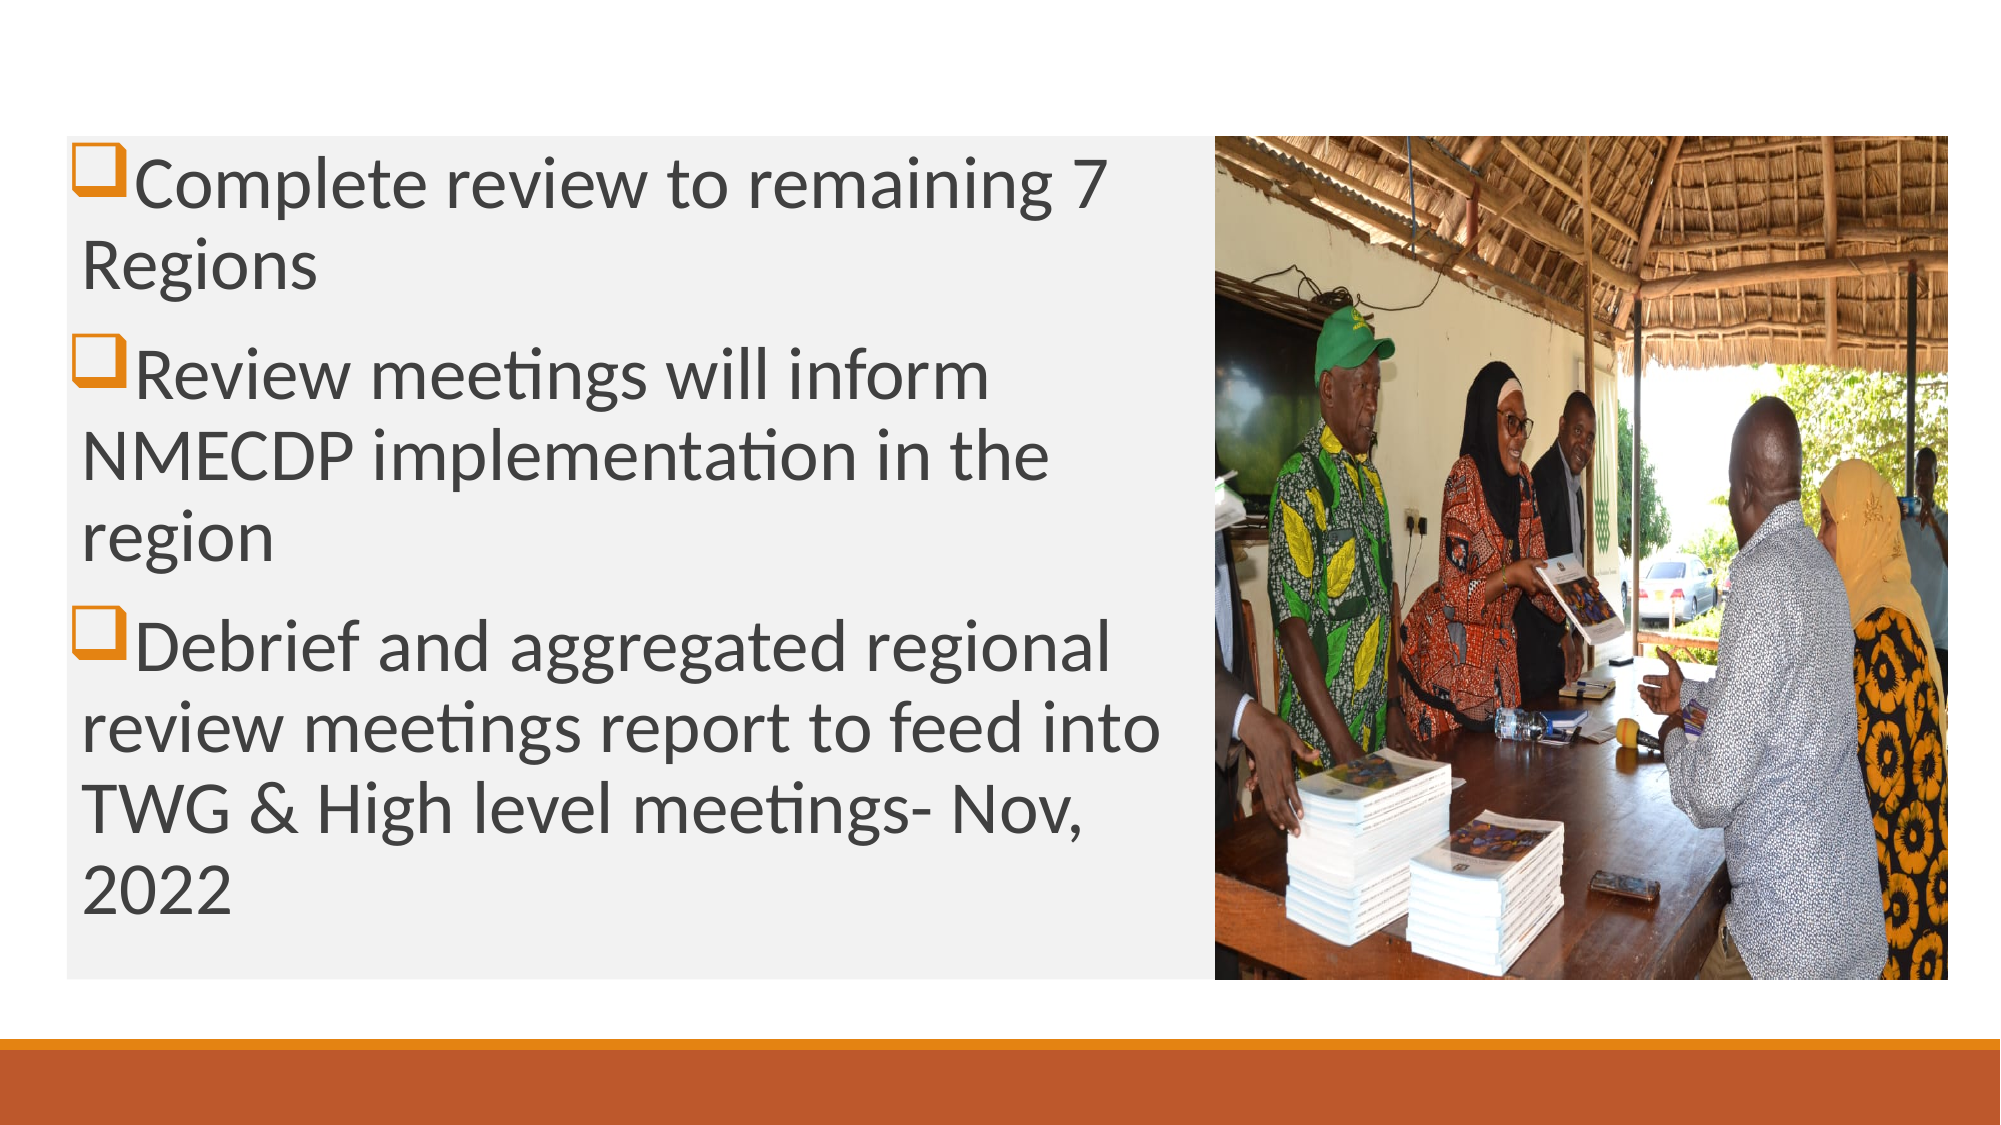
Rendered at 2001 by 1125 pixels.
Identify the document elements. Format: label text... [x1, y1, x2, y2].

list Complete review to remaining 7 Regions Review meetings will inform NMECDP implementation in the region Debrief and aggregated regional review meetings report to feed into TWG & High level meetings- Nov, 2022 [66, 136, 1213, 980]
picture [1214, 135, 1949, 980]
